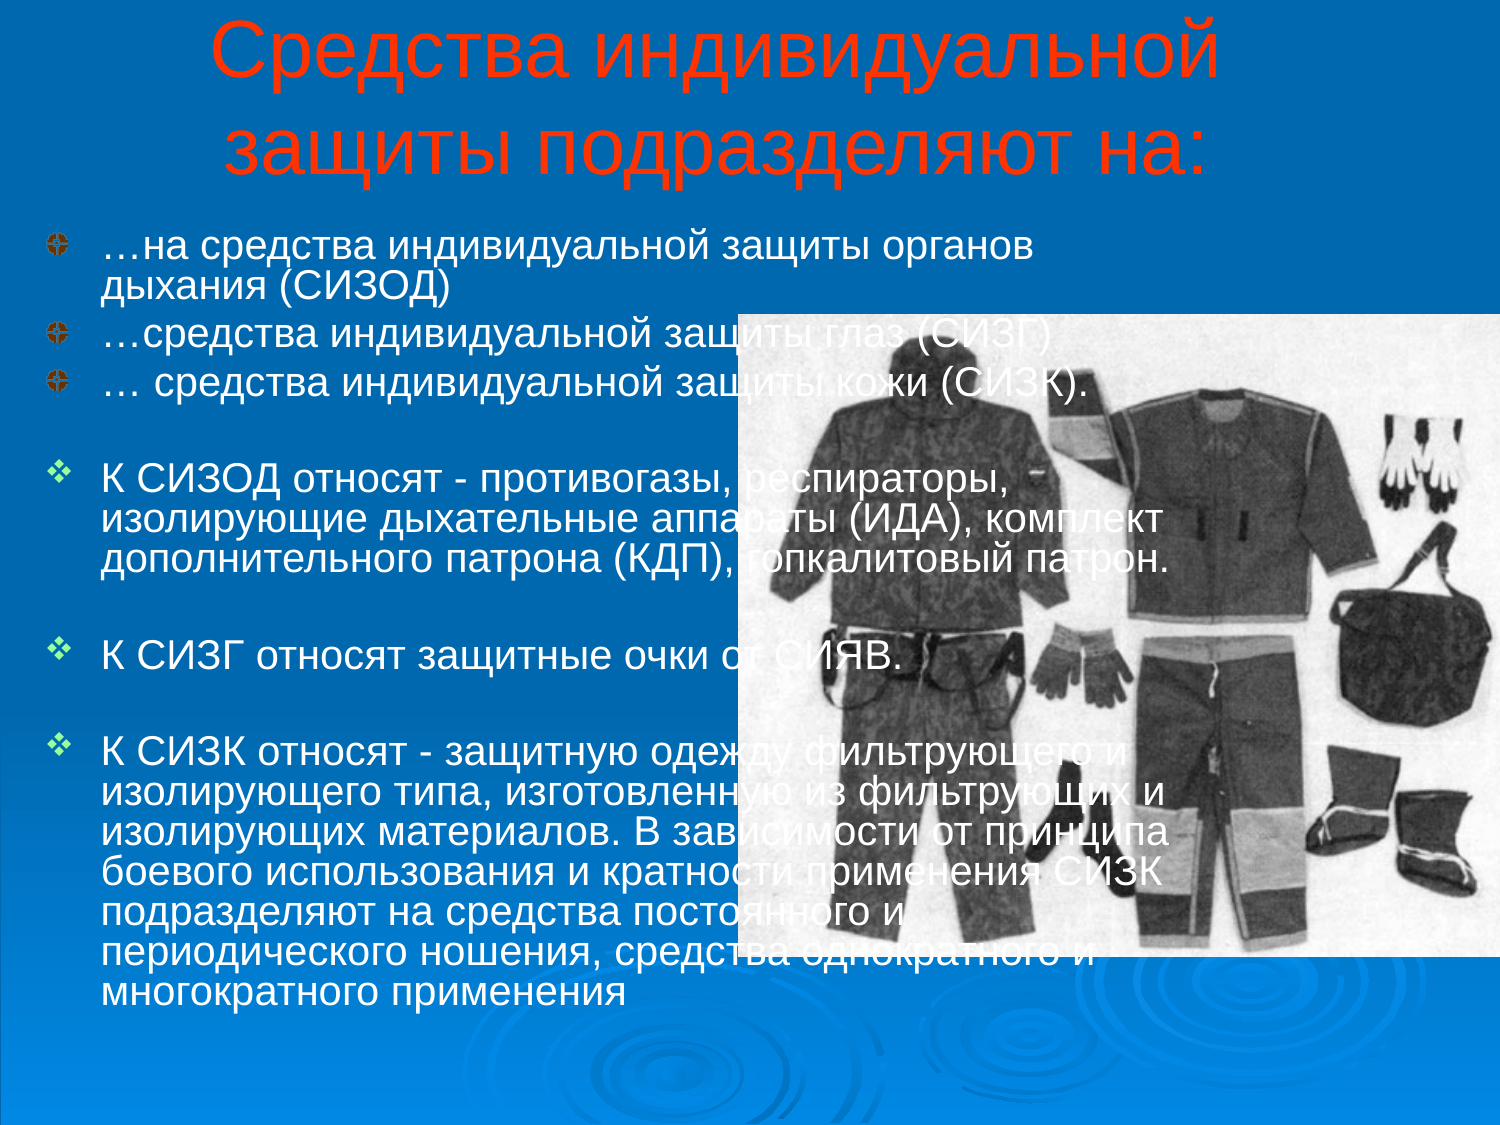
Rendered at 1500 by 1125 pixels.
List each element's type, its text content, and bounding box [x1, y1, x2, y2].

picture [44, 367, 68, 391]
title Средства индивидуальной защиты подразделяют на: [40, 0, 1392, 188]
list …на средства индивидуальной защиты органов дыхания (СИЗОД) …средства индивидуальной защиты глаз (СИЗГ) … средства индивидуальной защиты кожи (СИЗК). К СИЗОД относят - противогазы, респираторы, изолирующие дыхательные аппараты (ИДА), комплект дополнительного патрона (КДП), гопкалитовый патрон. К СИЗГ относят защитные очки от СИЯВ. К СИЗК относят - защитную одежду фильтрующего и изолирующего типа, изготовленную из фильтрующих и изолирующих материалов. В зависимости от принципа боевого использования и кратности применения СИЗК подразделяют на средства постоянного и периодического ношения, средства однократного и многократного применения [29, 219, 1188, 1083]
picture [44, 319, 68, 343]
picture [44, 230, 68, 255]
picture [737, 314, 1500, 957]
